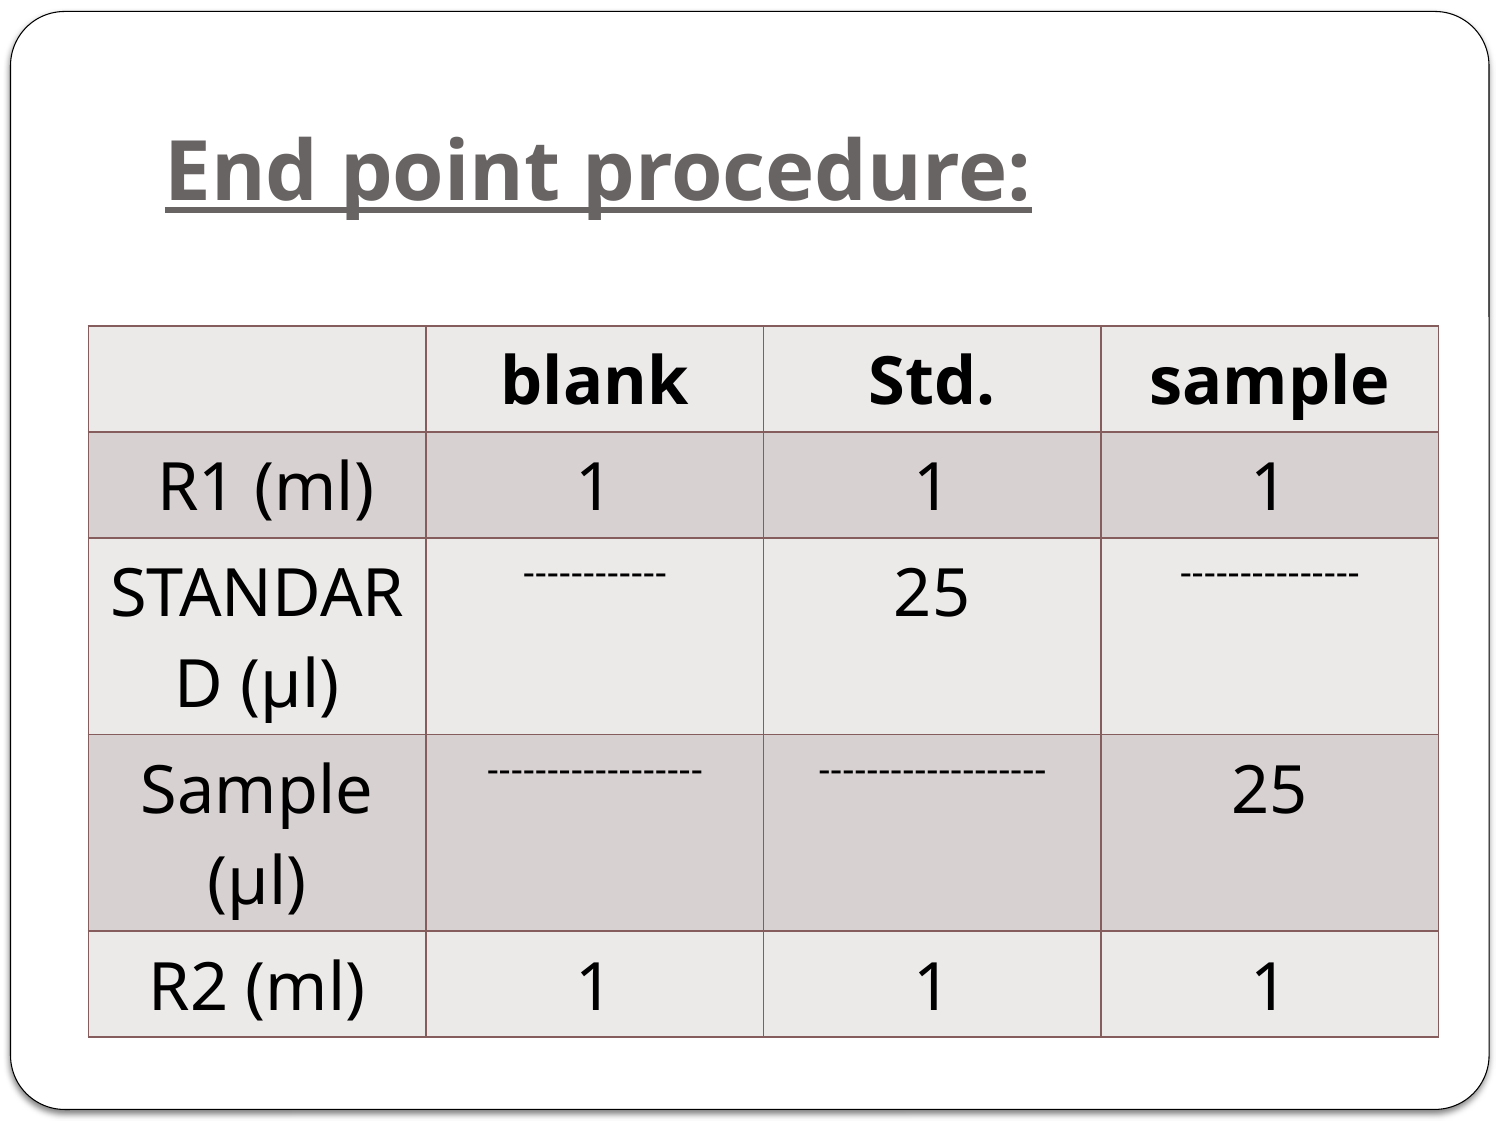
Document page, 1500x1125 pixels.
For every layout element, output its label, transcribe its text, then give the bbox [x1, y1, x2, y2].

table_cell 25 [1102, 735, 1438, 930]
table_cell ------------------- [764, 735, 1100, 930]
table_cell ------------ [427, 539, 763, 734]
table_cell Sample (µl) [89, 735, 425, 930]
title End point procedure: [150, 45, 1425, 233]
table_cell STANDARD (µl) [89, 539, 425, 734]
table_cell R2 (ml) [89, 932, 425, 1036]
table_cell R1 (ml) [89, 433, 425, 537]
table_cell 1 [427, 433, 763, 537]
table_cell 1 [1102, 433, 1438, 537]
table_cell ------------------ [427, 735, 763, 930]
table_cell 25 [764, 539, 1100, 734]
table_header Std. [764, 327, 1100, 431]
table_header [89, 327, 425, 431]
table_cell 1 [764, 433, 1100, 537]
table_header blank [427, 327, 763, 431]
table_cell --------------- [1102, 539, 1438, 734]
table_cell 1 [427, 932, 763, 1036]
table_header sample [1102, 327, 1438, 431]
table_cell 1 [764, 932, 1100, 1036]
table_cell 1 [1102, 932, 1438, 1036]
